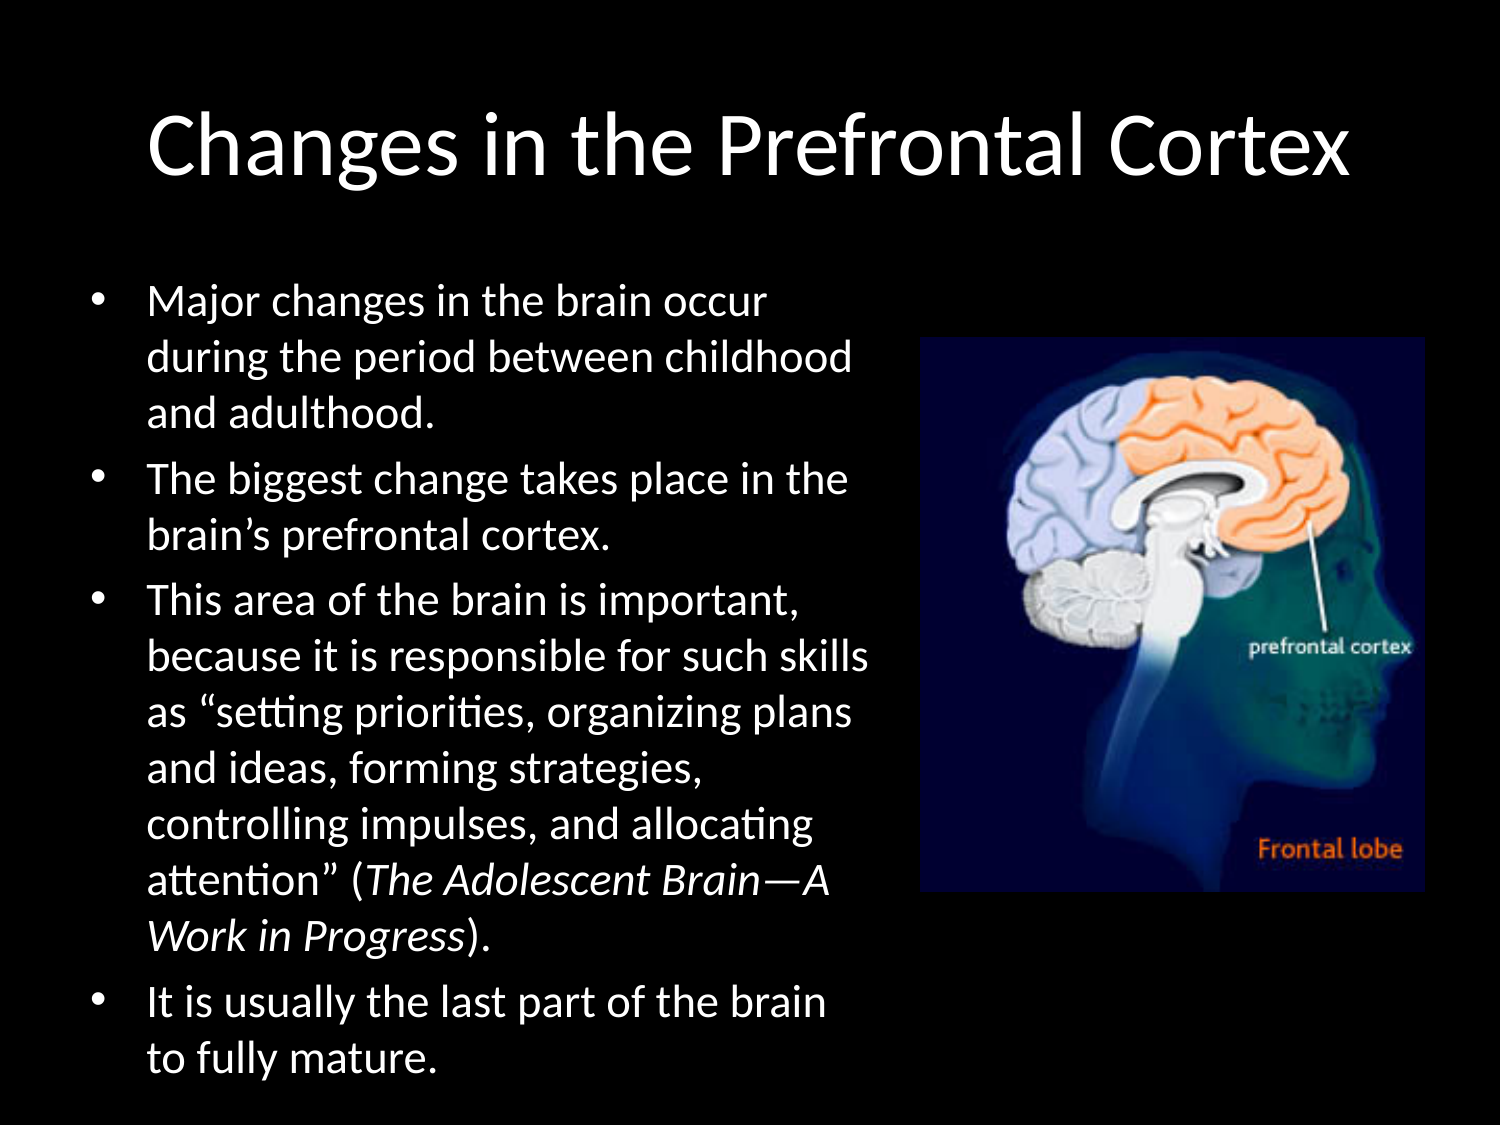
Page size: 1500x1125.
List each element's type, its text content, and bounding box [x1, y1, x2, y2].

title Changes in the Prefrontal Cortex [75, 45, 1425, 233]
list Major changes in the brain occur during the period between childhood and adulthood. The biggest change takes place in the brain’s prefrontal cortex. This area of the brain is important, because it is responsible for such skills as “setting priorities, organizing plans and ideas, forming strategies, controlling impulses, and allocating attention” (The Adolescent Brain—A Work in Progress). It is usually the last part of the brain to fully mature. [75, 262, 888, 1100]
picture [920, 337, 1426, 892]
